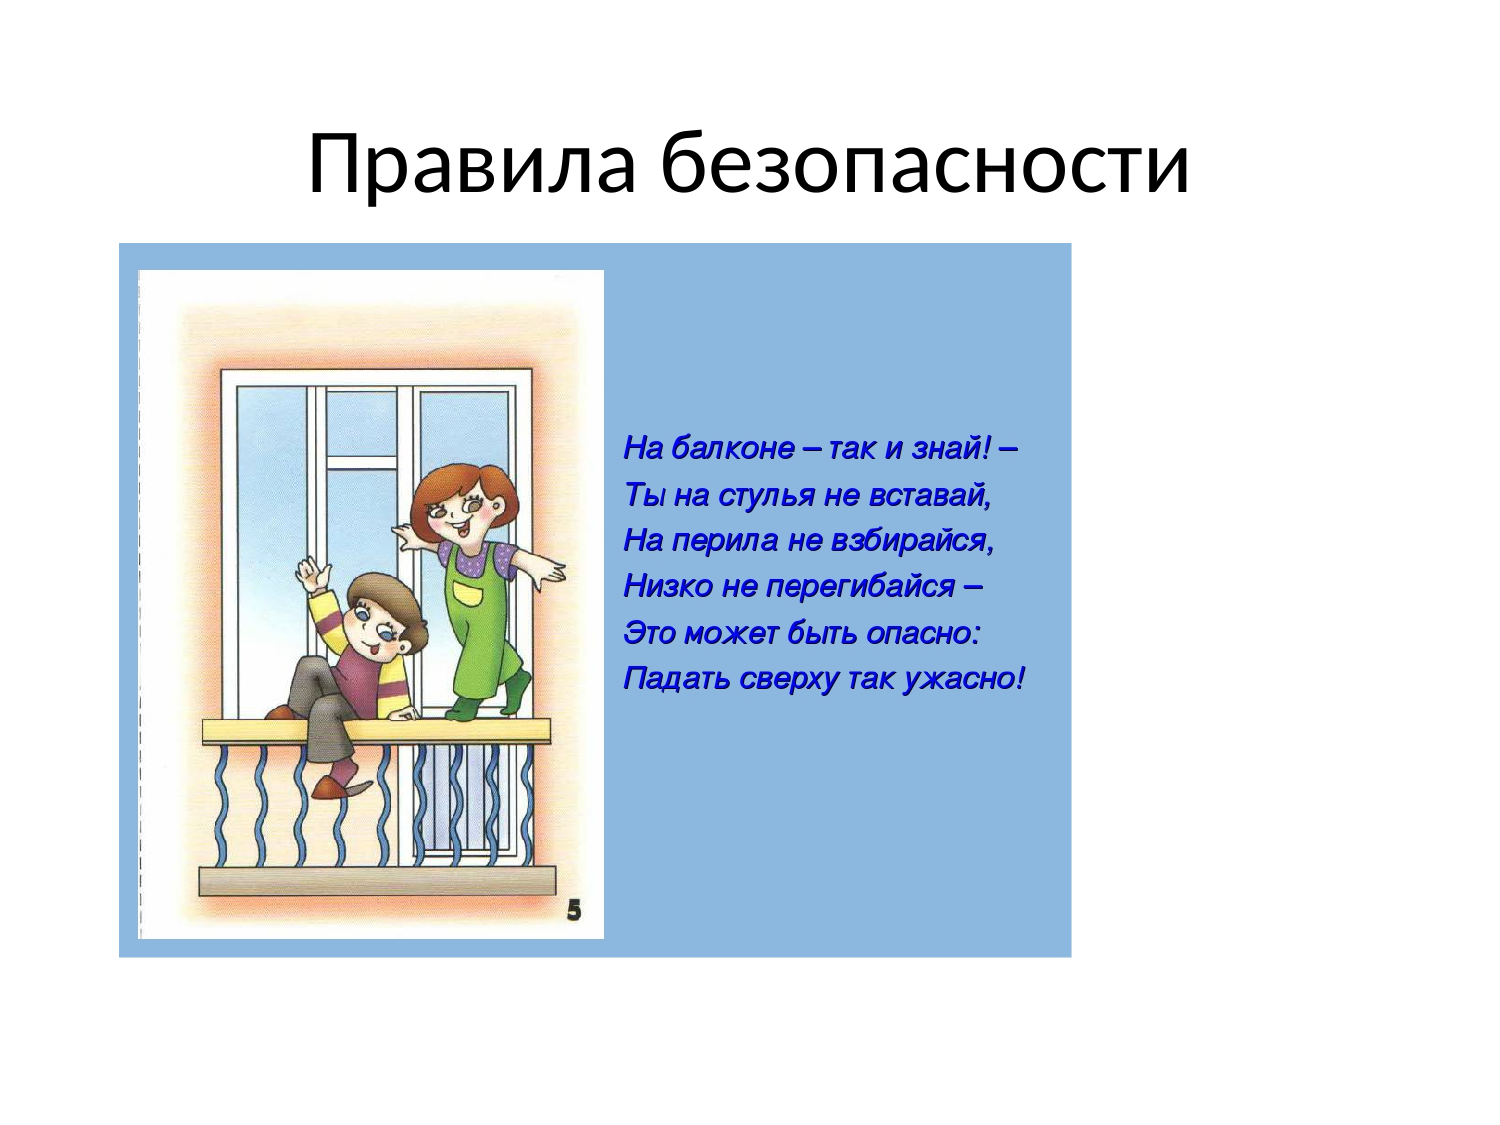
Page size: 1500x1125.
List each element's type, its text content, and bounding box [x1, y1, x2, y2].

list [118, 243, 1072, 958]
title Правила безопасности [75, 45, 1425, 268]
